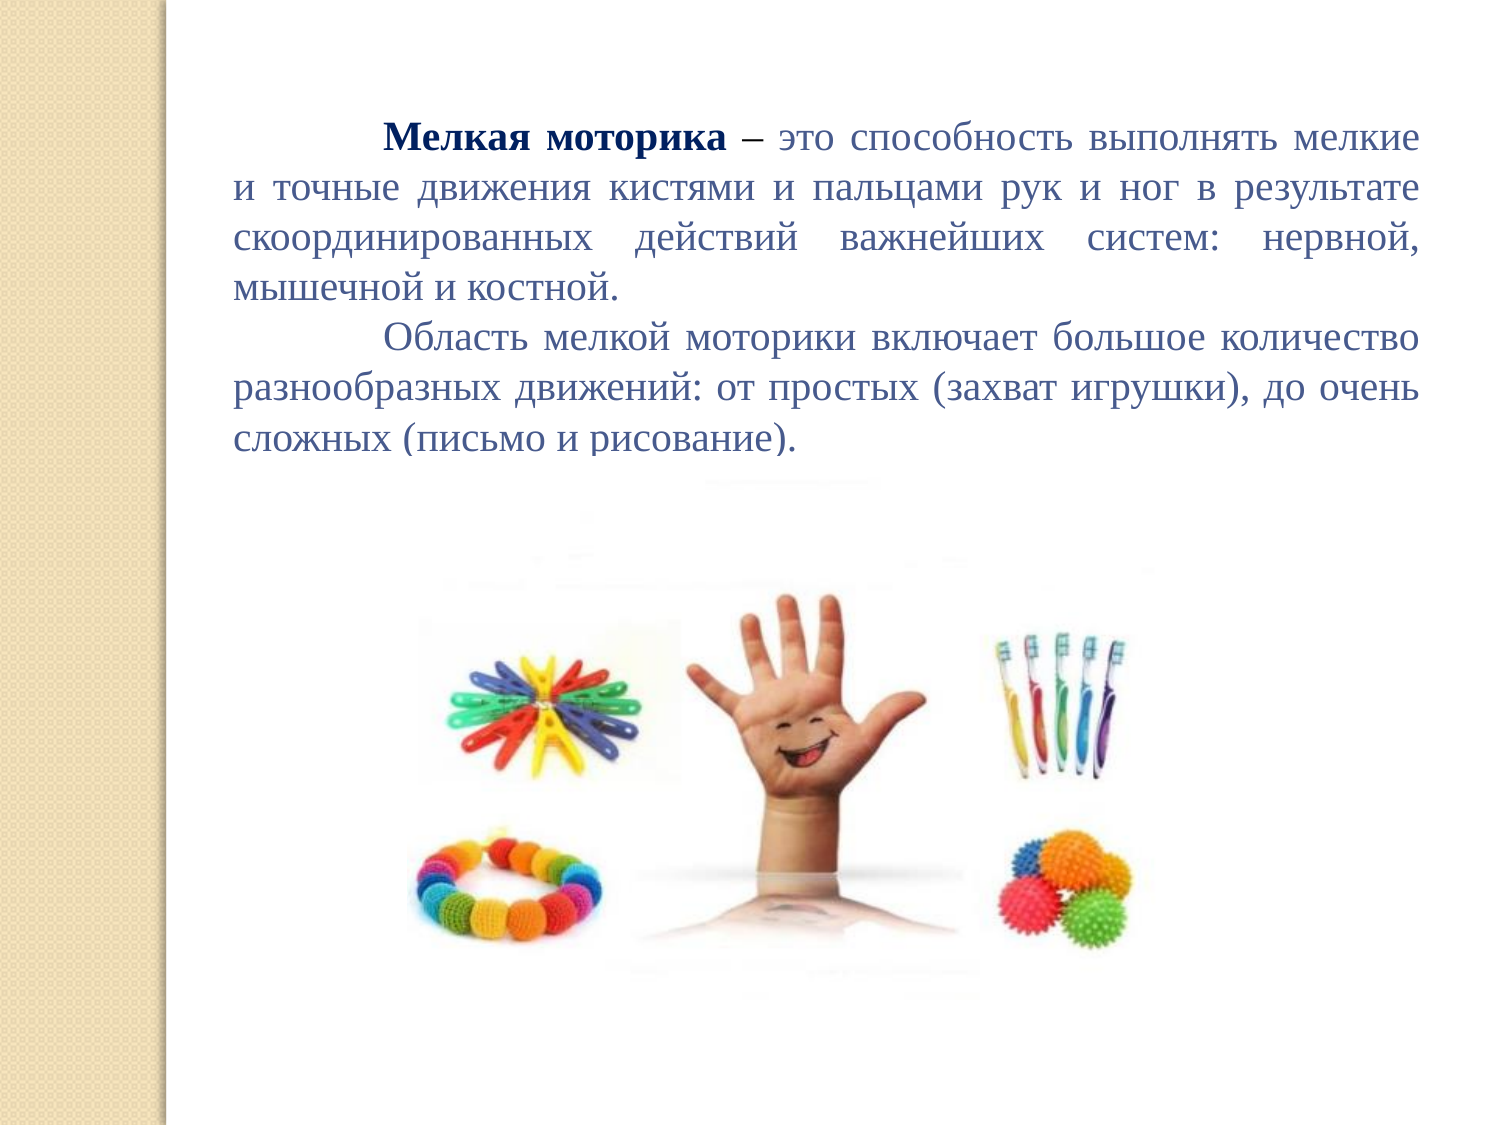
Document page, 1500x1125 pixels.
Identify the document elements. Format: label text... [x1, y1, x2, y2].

picture [407, 455, 1188, 1000]
text_box Мелкая моторика – это способность выполнять мелкие и точные движения кистями и пальцами рук и ног в результате скоординированных действий важнейших систем: нервной, мышечной и костной. Область мелкой моторики включает большое количество разнообразных движений: от простых (захват игрушки), до очень сложных (письмо и рисование). [218, 101, 1435, 517]
